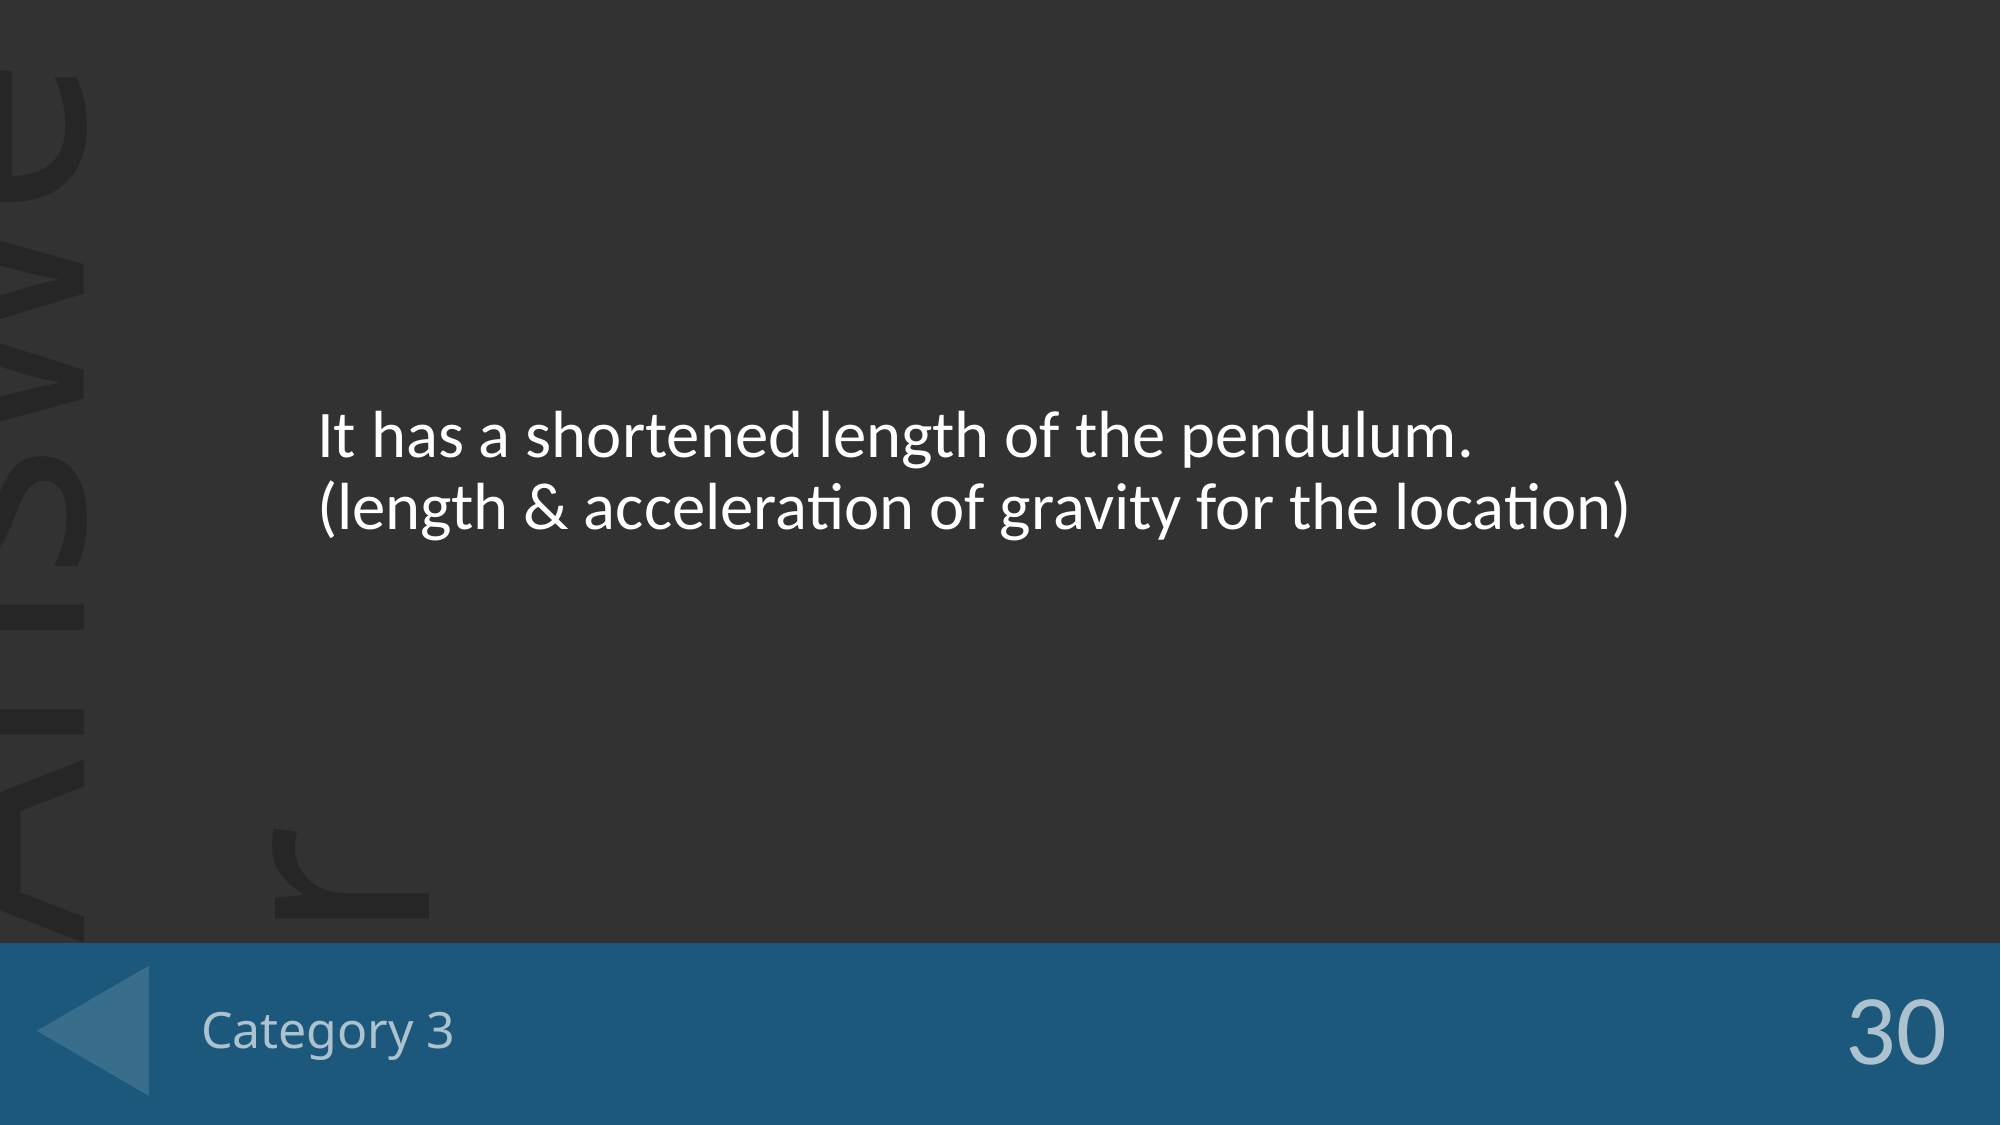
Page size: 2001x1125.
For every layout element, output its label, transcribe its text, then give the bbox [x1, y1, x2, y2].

list 30 [1494, 967, 1963, 1097]
title Category 3 [185, 967, 1494, 1097]
list It has a shortened length of the pendulum. (length & acceleration of gravity for the location) [302, 307, 1760, 636]
